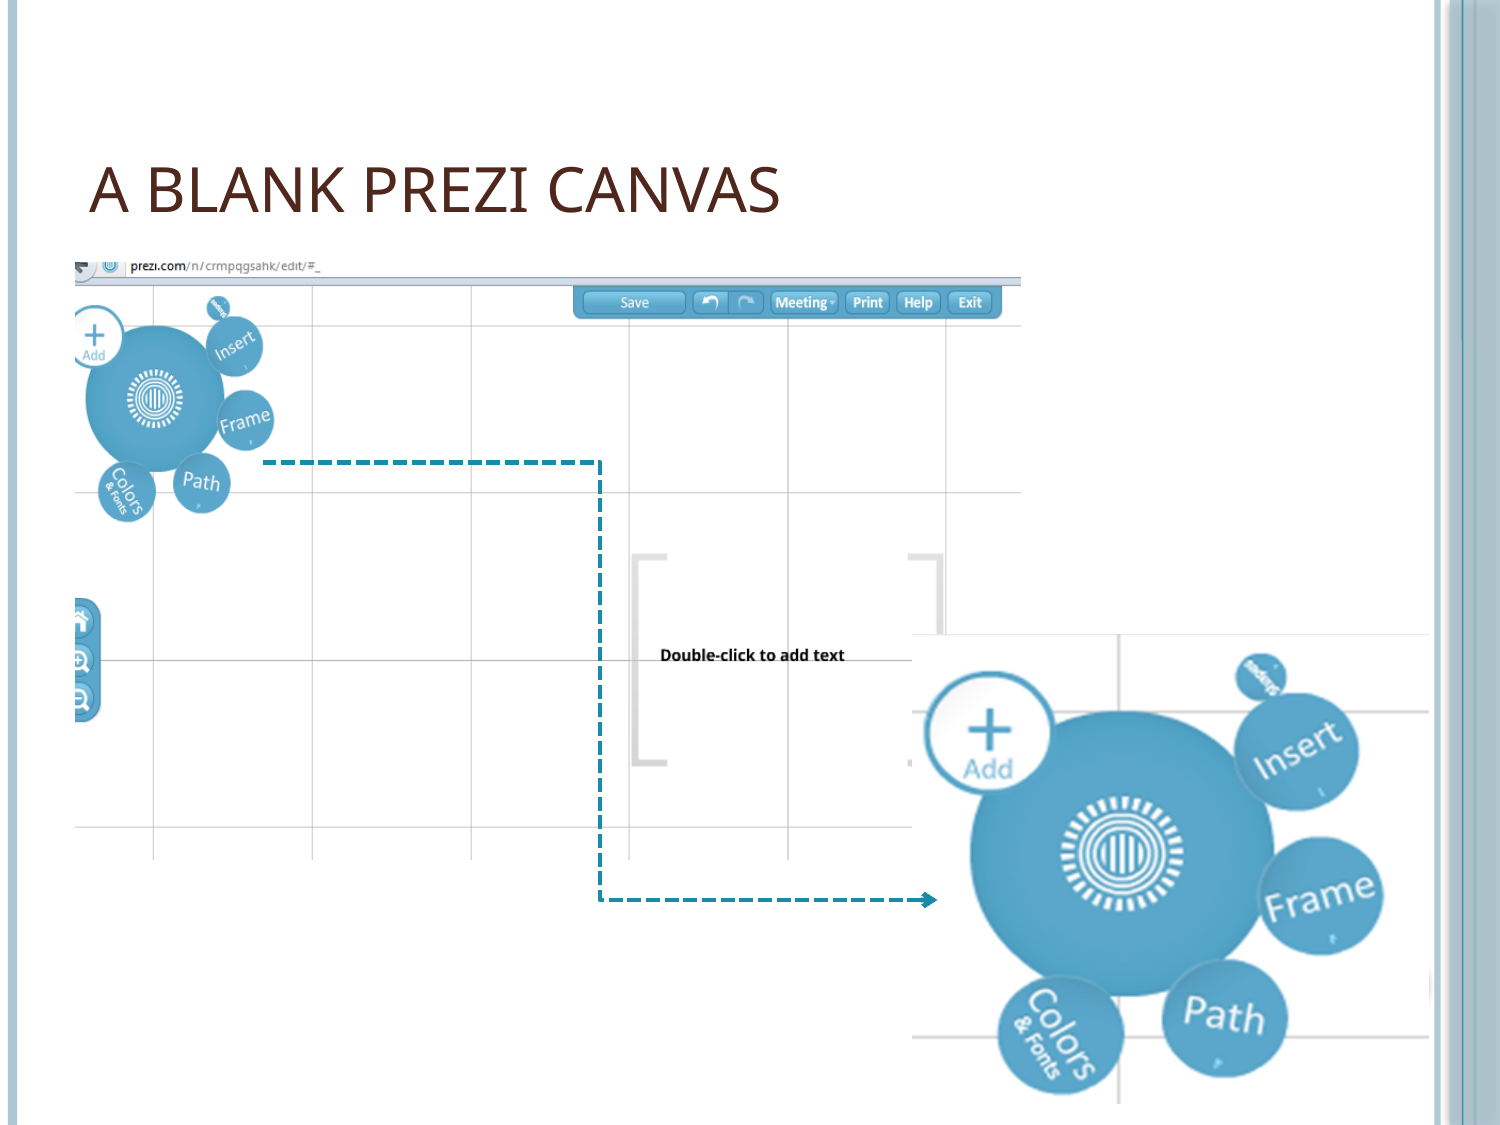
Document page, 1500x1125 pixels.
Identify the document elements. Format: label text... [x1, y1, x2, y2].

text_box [261, 461, 938, 901]
title A Blank prezi Canvas [75, 45, 1300, 233]
picture [74, 261, 1430, 1104]
